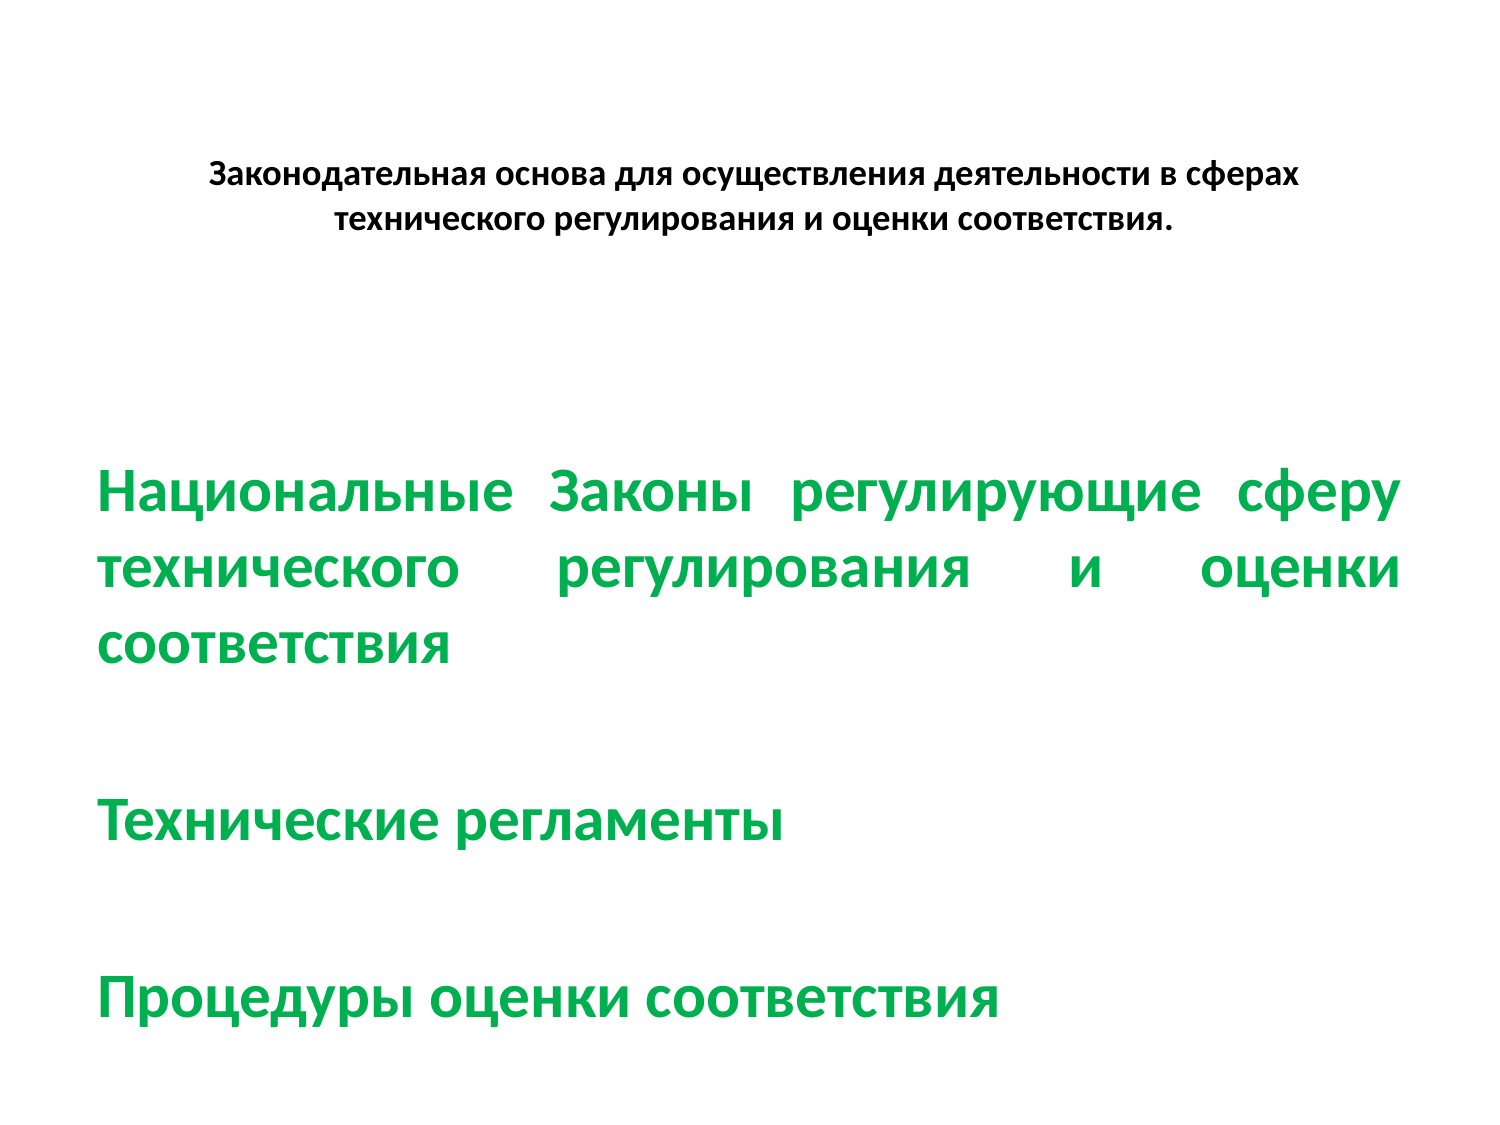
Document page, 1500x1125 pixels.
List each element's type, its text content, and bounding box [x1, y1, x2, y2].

subtitle Национальные Законы регулирующие сферу технического регулирования и оценки соответствия Технические регламенты Процедуры оценки соответствия [81, 351, 1419, 1044]
title Законодательная основа для осуществления деятельности в сферах технического регулирования и оценки соответствия. [116, 140, 1393, 300]
